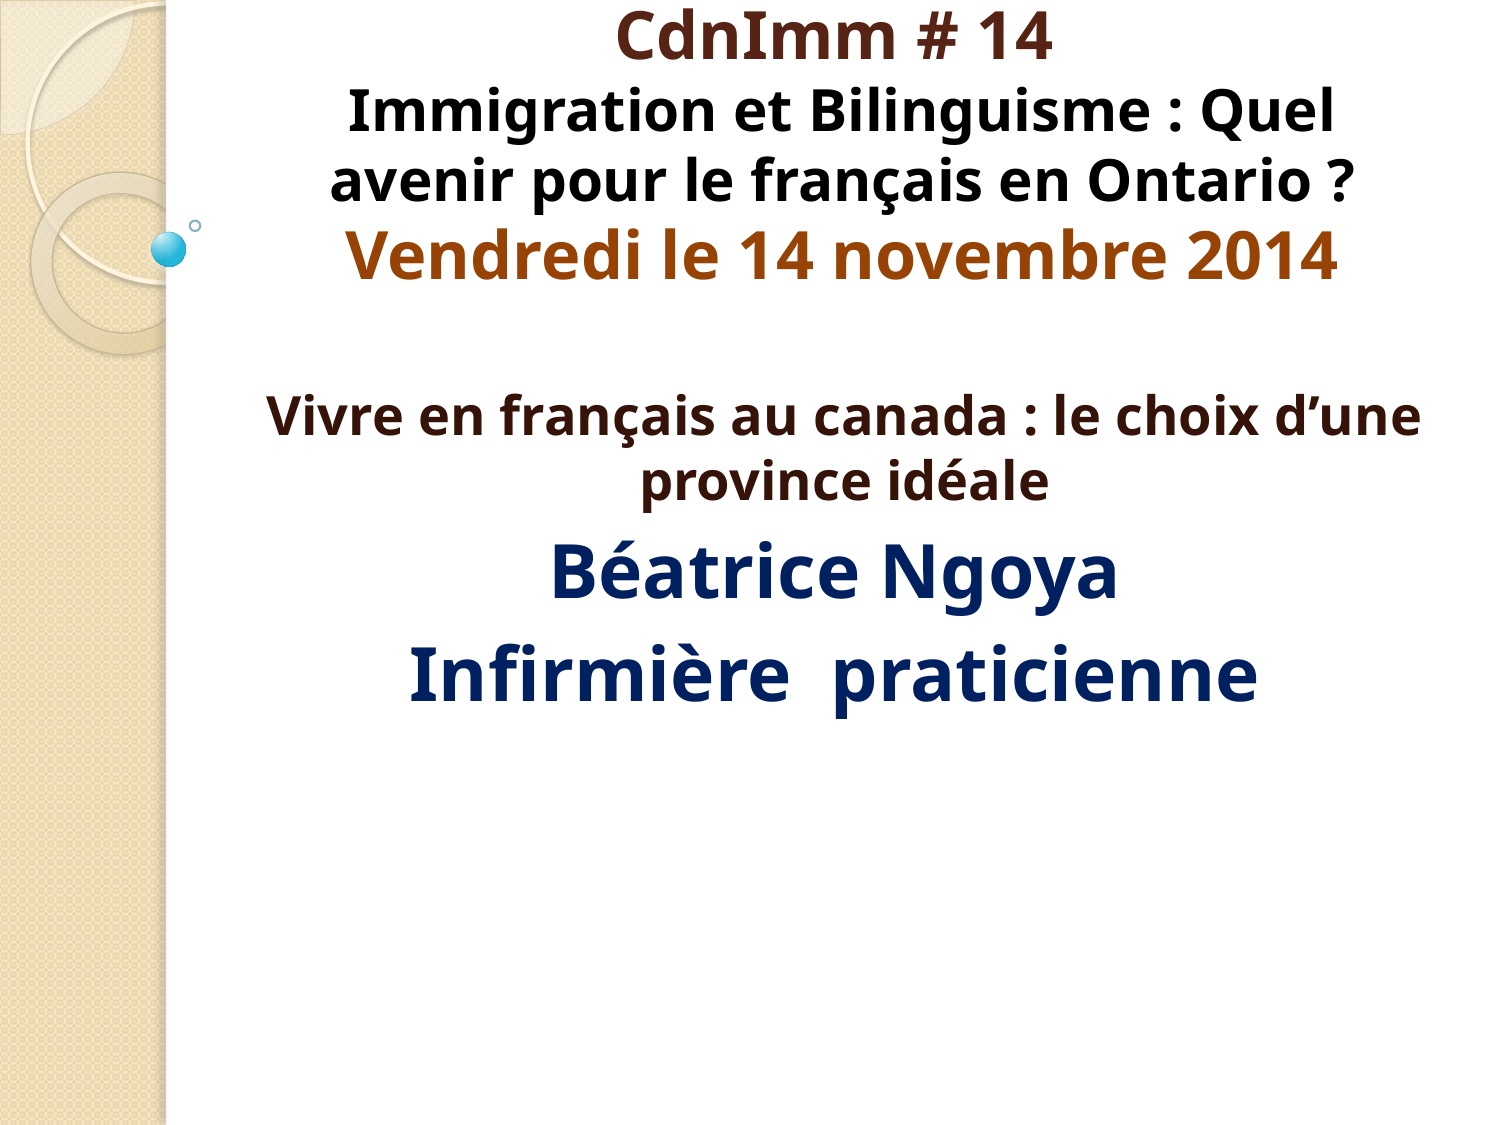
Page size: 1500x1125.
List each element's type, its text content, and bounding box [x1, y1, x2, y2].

title CdnImm # 14 Immigration et Bilinguisme : Quel avenir pour le français en Ontario ? Vendredi le 14 novembre 2014 [234, 59, 1450, 301]
subtitle Vivre en français au canada : le choix d’une province idéale Béatrice Ngoya Infirmière praticienne [234, 303, 1450, 750]
